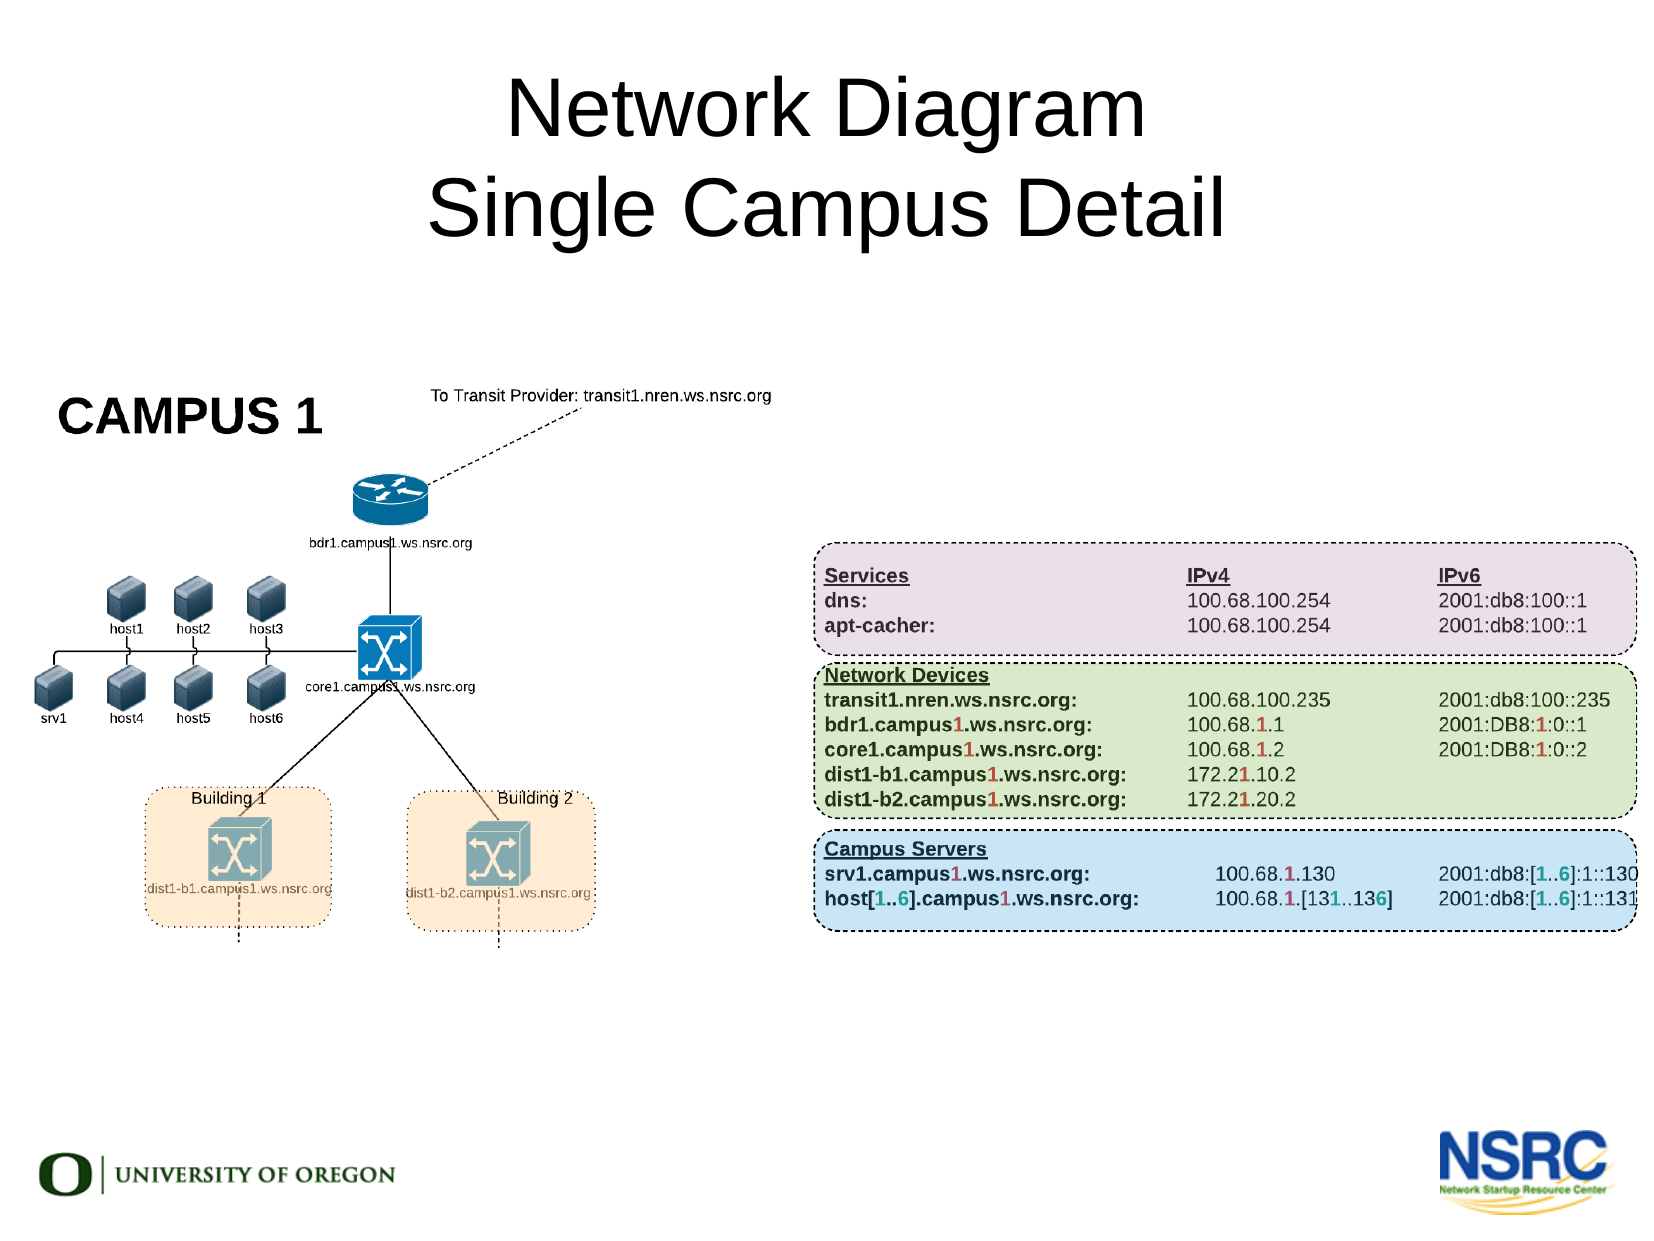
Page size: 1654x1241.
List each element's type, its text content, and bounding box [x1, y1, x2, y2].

picture [0, 342, 1654, 954]
picture [1440, 1130, 1616, 1215]
picture [37, 1151, 397, 1198]
text_box Network Diagram Single Campus Detail [82, 49, 1571, 257]
